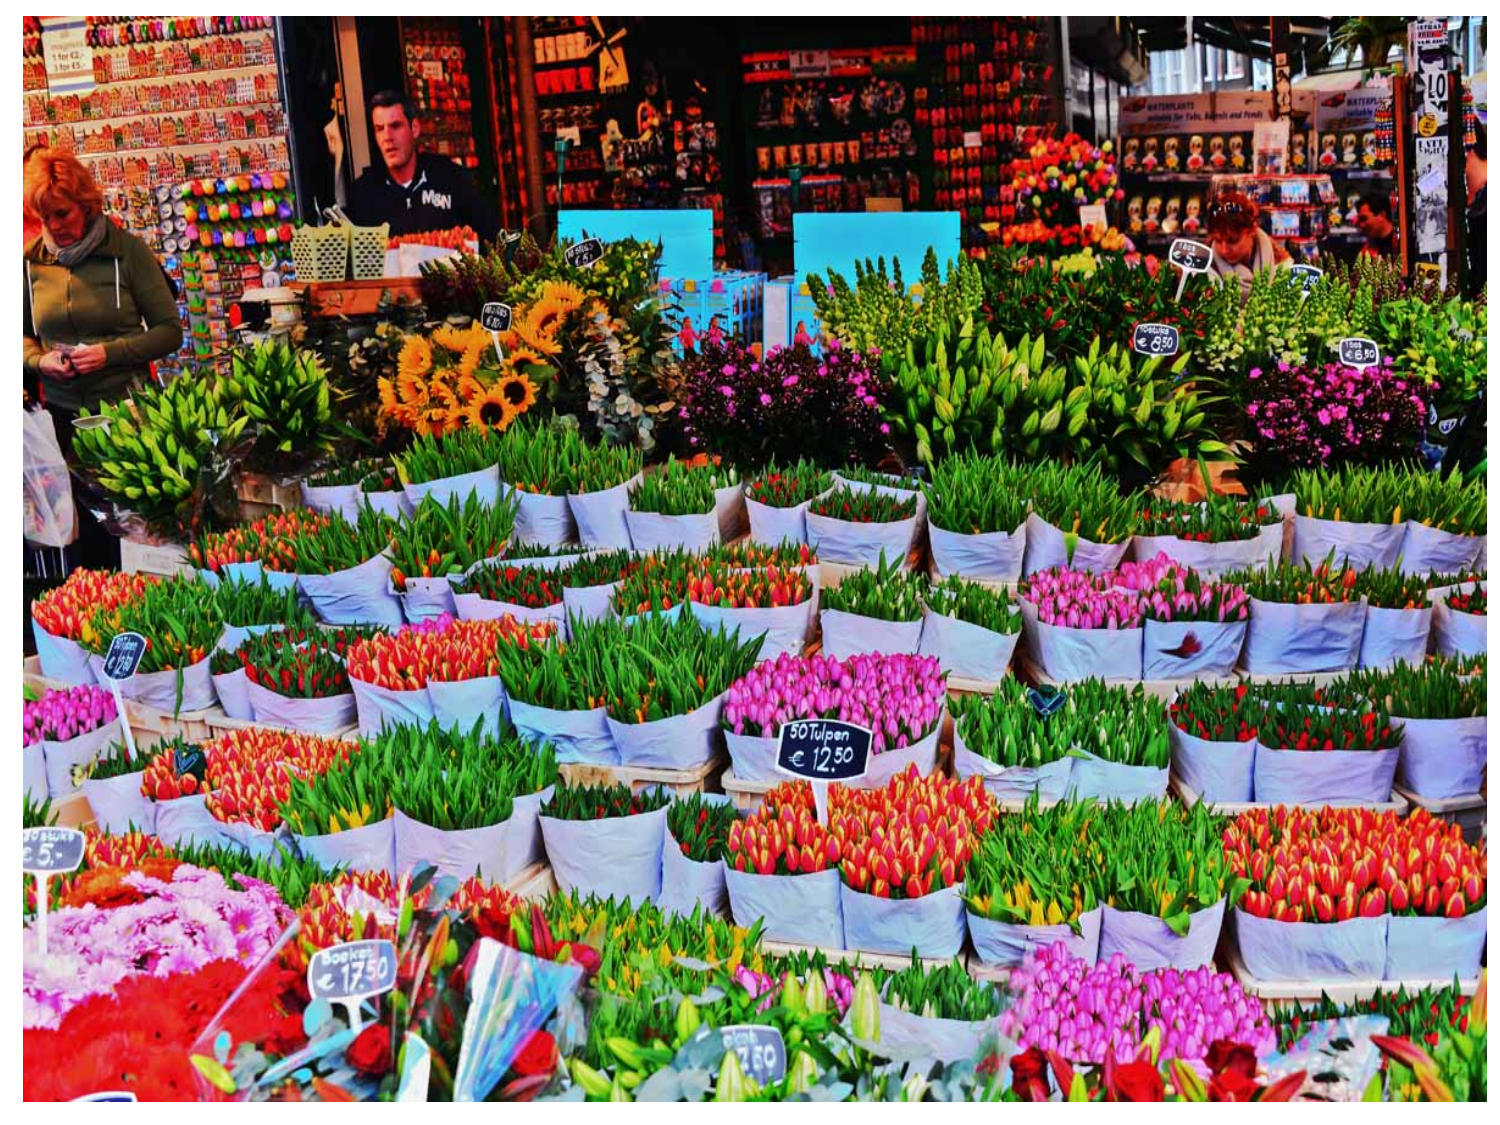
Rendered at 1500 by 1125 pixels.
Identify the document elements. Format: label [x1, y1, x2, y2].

list [23, 16, 1488, 1102]
